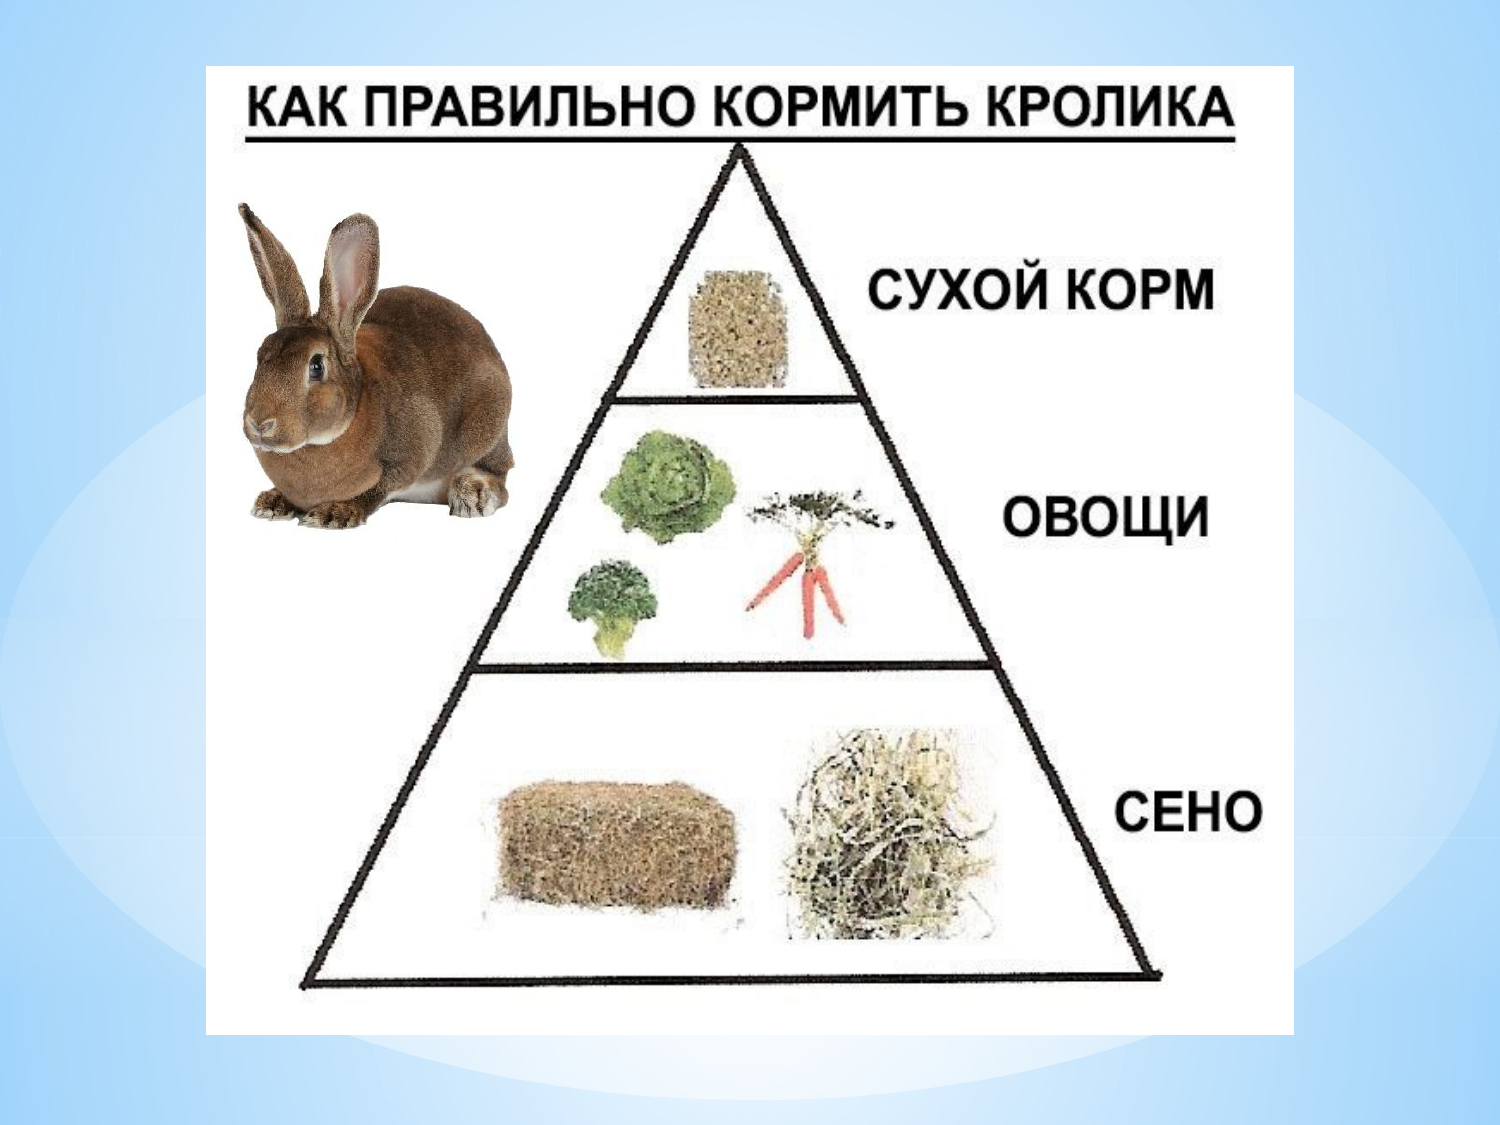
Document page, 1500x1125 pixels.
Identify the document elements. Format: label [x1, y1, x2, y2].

picture [206, 66, 1294, 1036]
